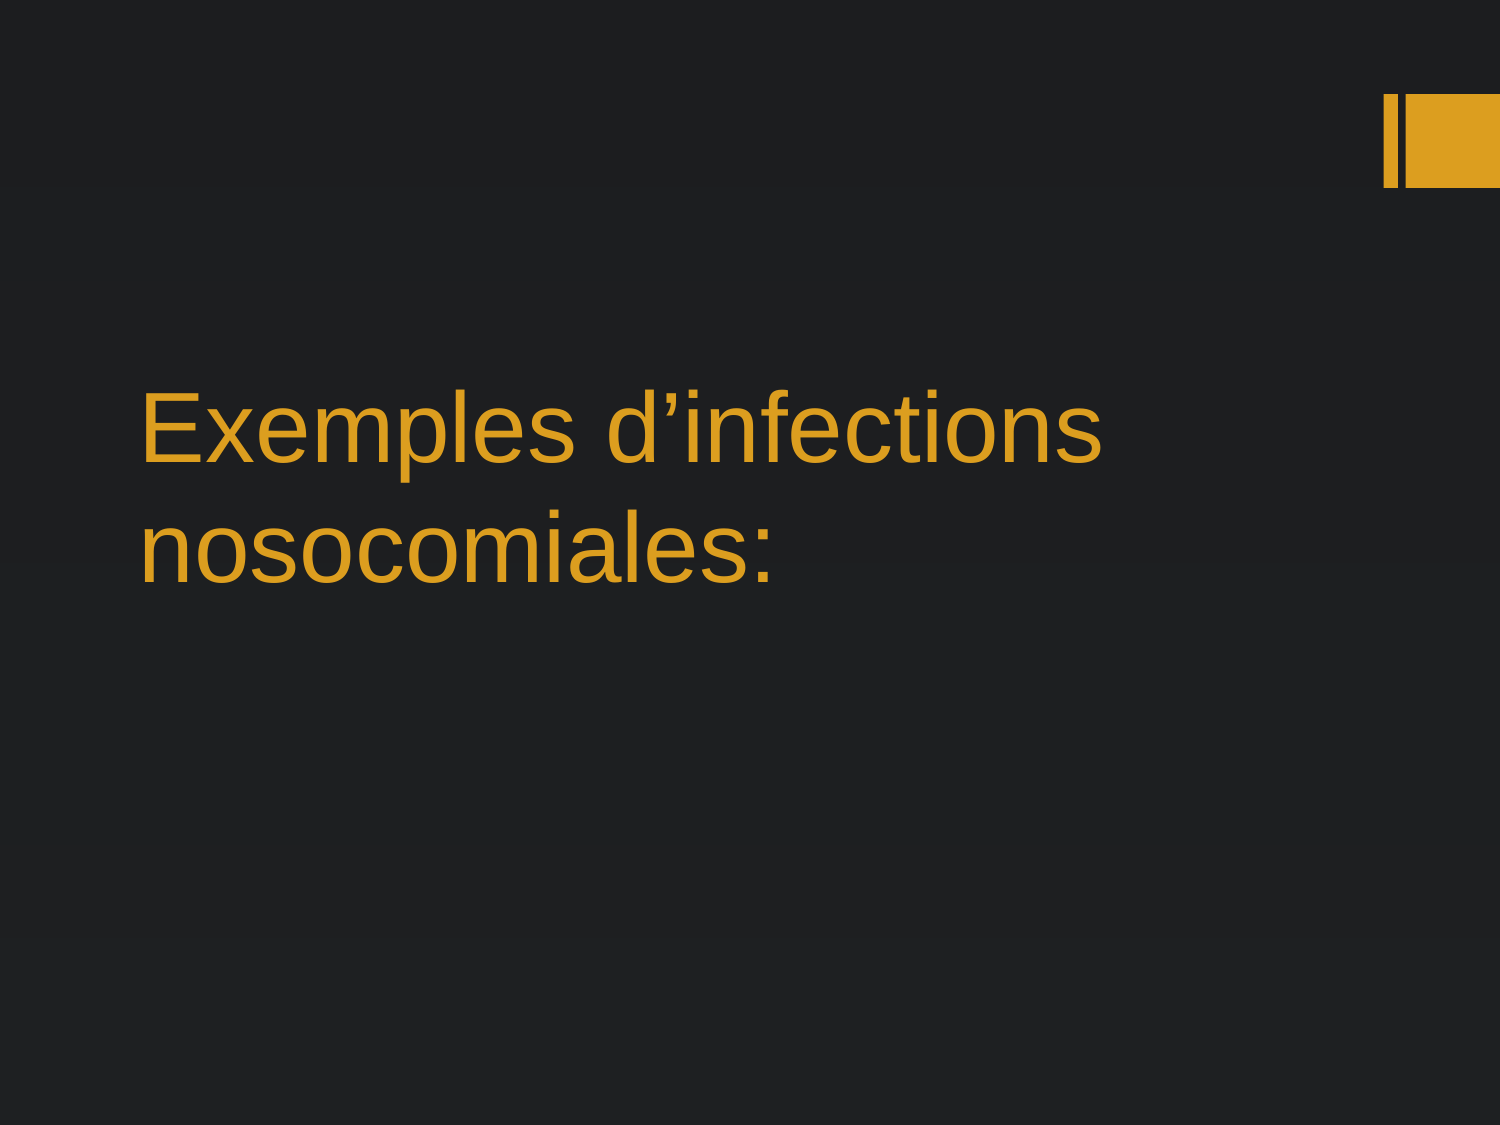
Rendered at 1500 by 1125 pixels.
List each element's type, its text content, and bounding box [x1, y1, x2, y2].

title Exemples d’infections nosocomiales: [123, 420, 1324, 611]
